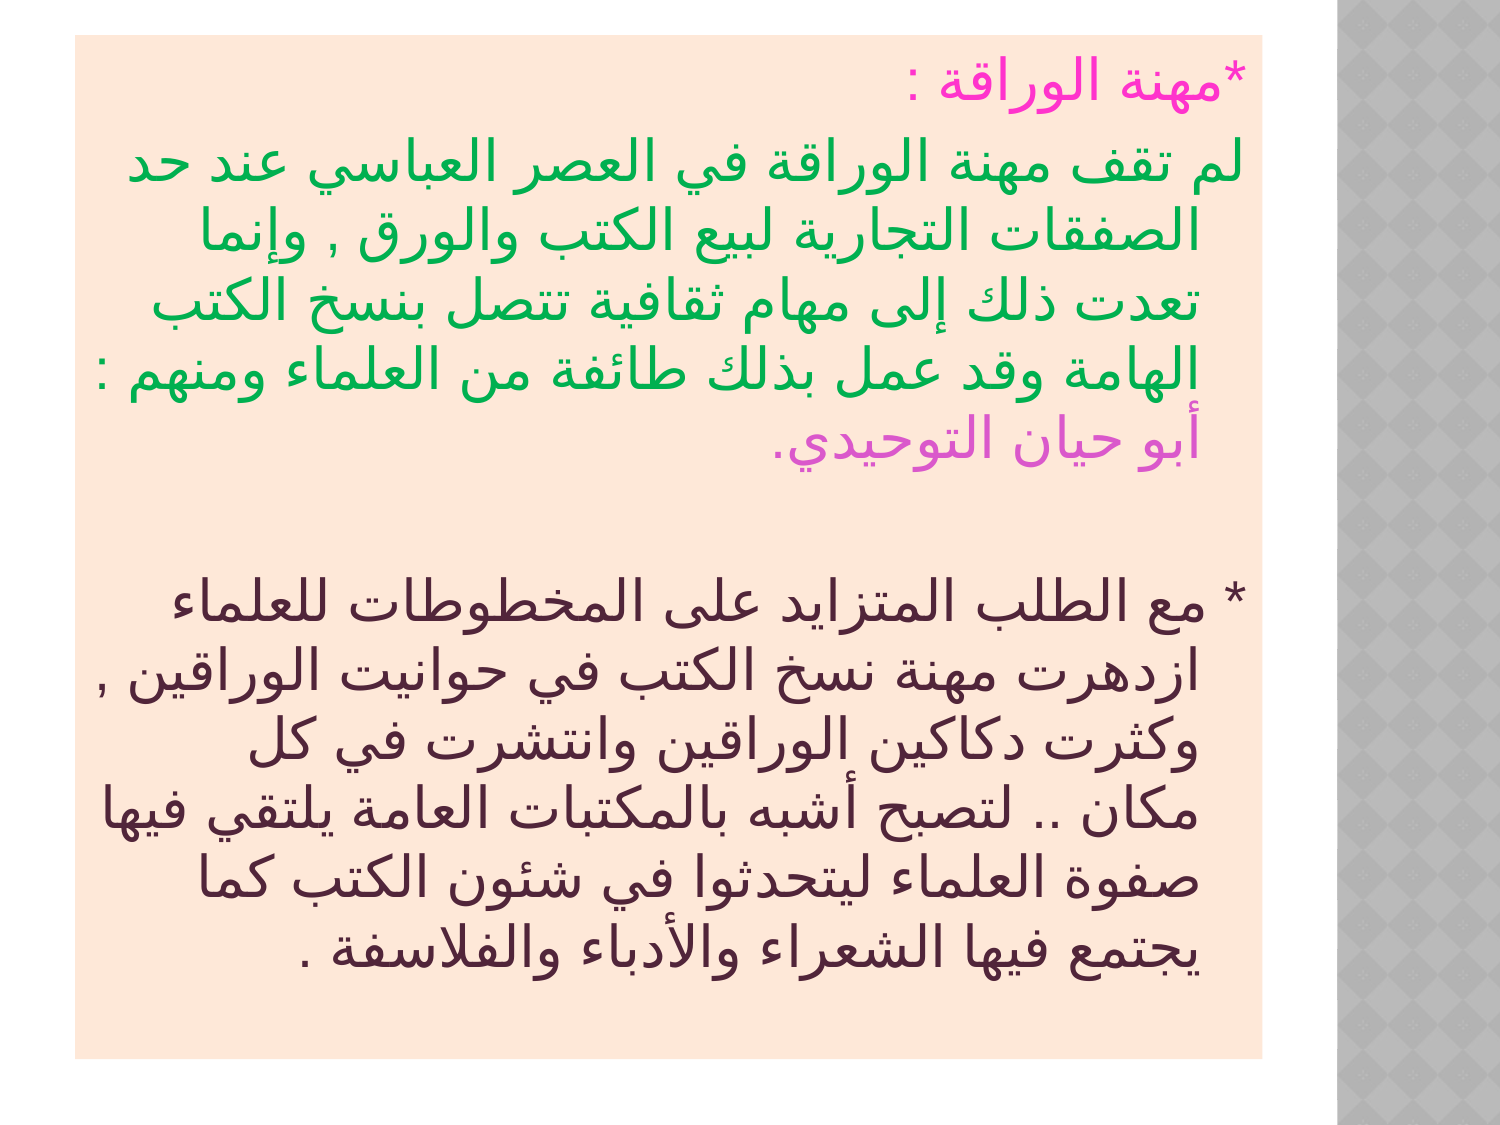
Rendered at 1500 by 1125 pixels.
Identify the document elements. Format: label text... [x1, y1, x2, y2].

list *مهنة الوراقة : لم تقف مهنة الوراقة في العصر العباسي عند حد الصفقات التجارية لبيع الكتب والورق , وإنما تعدت ذلك إلى مهام ثقافية تتصل بنسخ الكتب الهامة وقد عمل بذلك طائفة من العلماء ومنهم : أبو حيان التوحيدي. * مع الطلب المتزايد على المخطوطات للعلماء ازدهرت مهنة نسخ الكتب في حوانيت الوراقين , وكثرت دكاكين الوراقين وانتشرت في كل مكان .. لتصبح أشبه بالمكتبات العامة يلتقي فيها صفوة العلماء ليتحدثوا في شئون الكتب كما يجتمع فيها الشعراء والأدباء والفلاسفة . [74, 34, 1263, 1060]
